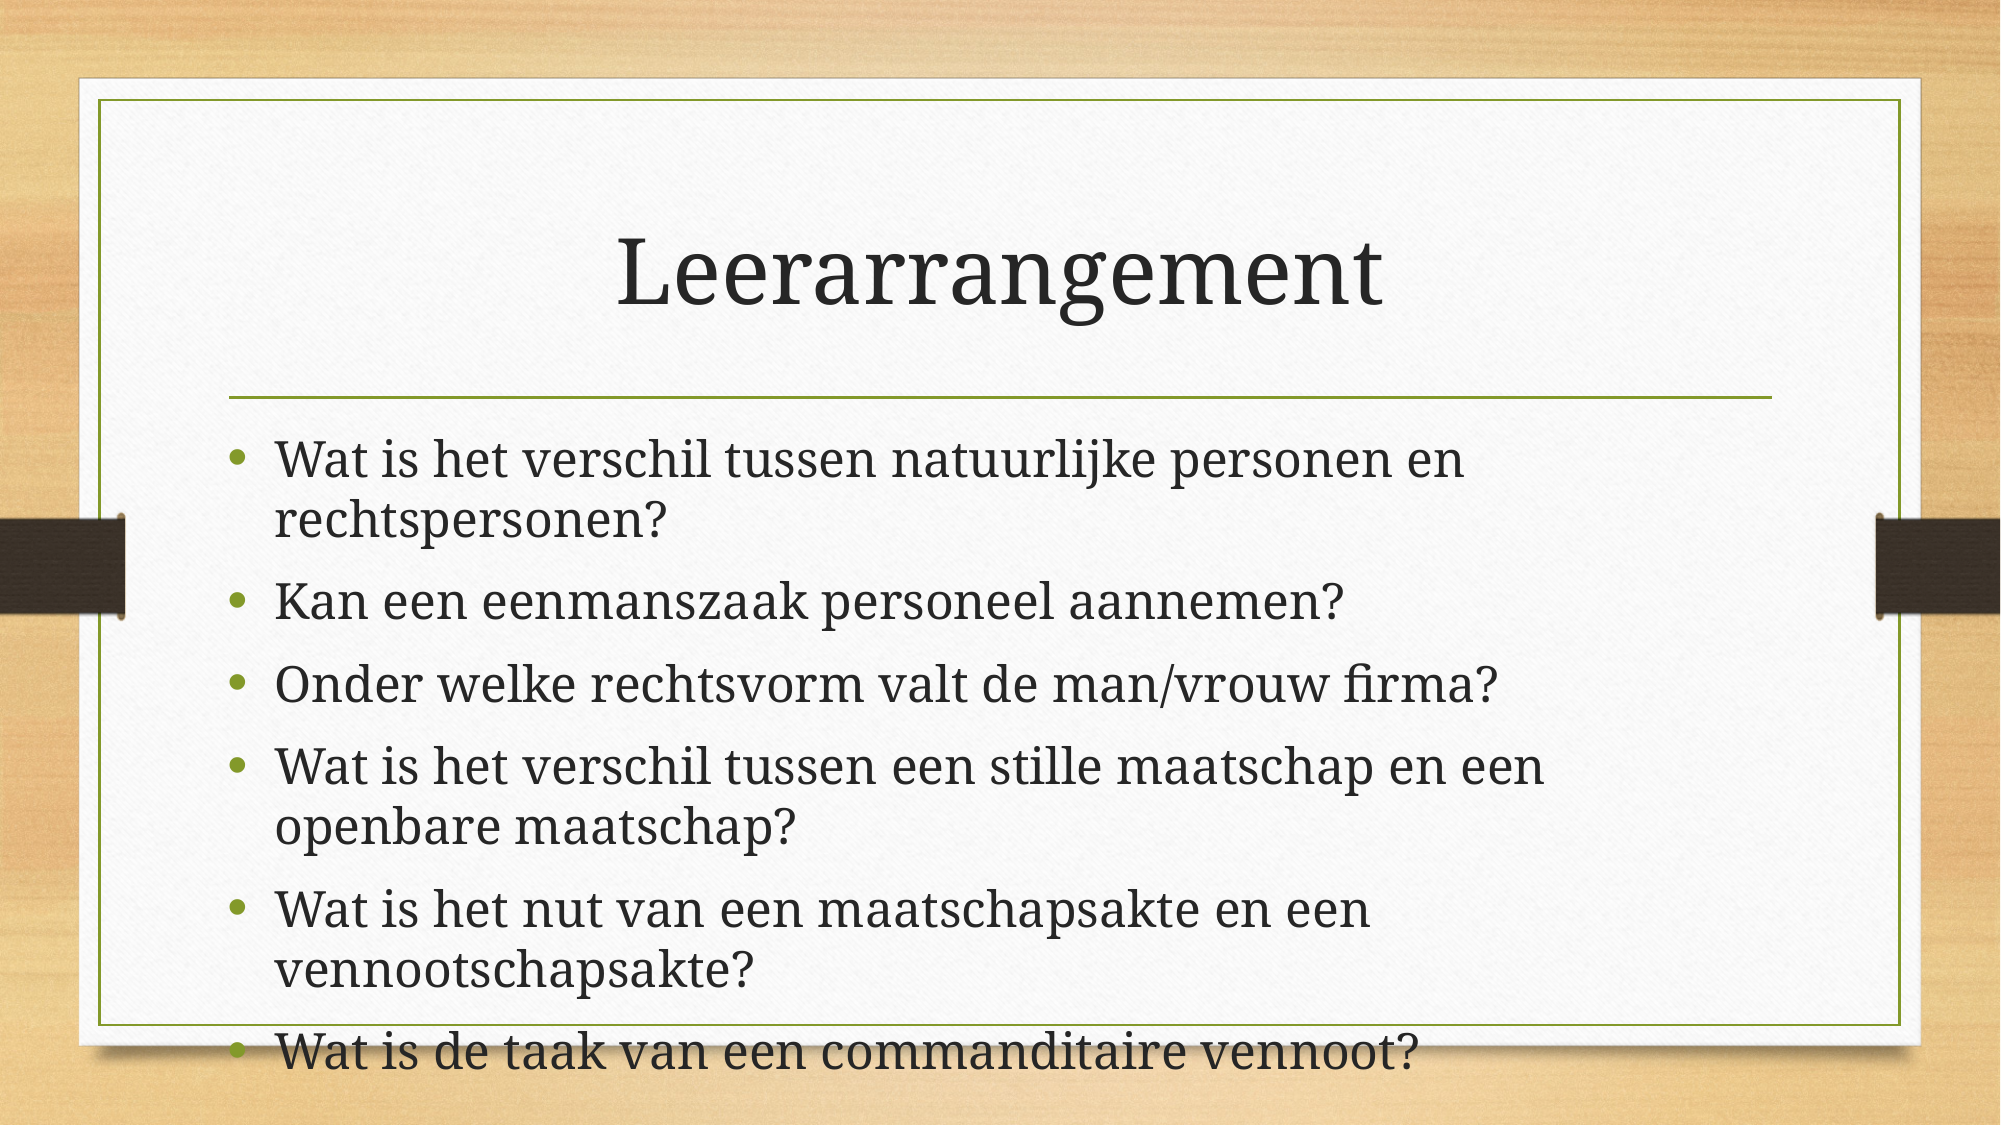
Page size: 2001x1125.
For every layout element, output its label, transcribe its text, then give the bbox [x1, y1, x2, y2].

picture [0, 0, 2001, 1125]
list Wat is het verschil tussen natuurlijke personen en rechtspersonen? Kan een eenmanszaak personeel aannemen? Onder welke rechtsvorm valt de man/vrouw firma? Wat is het verschil tussen een stille maatschap en een openbare maatschap? Wat is het nut van een maatschapsakte en een vennootschapsakte? Wat is de taak van een commanditaire vennoot? [212, 419, 1788, 964]
title Leerarrangement [212, 161, 1788, 375]
